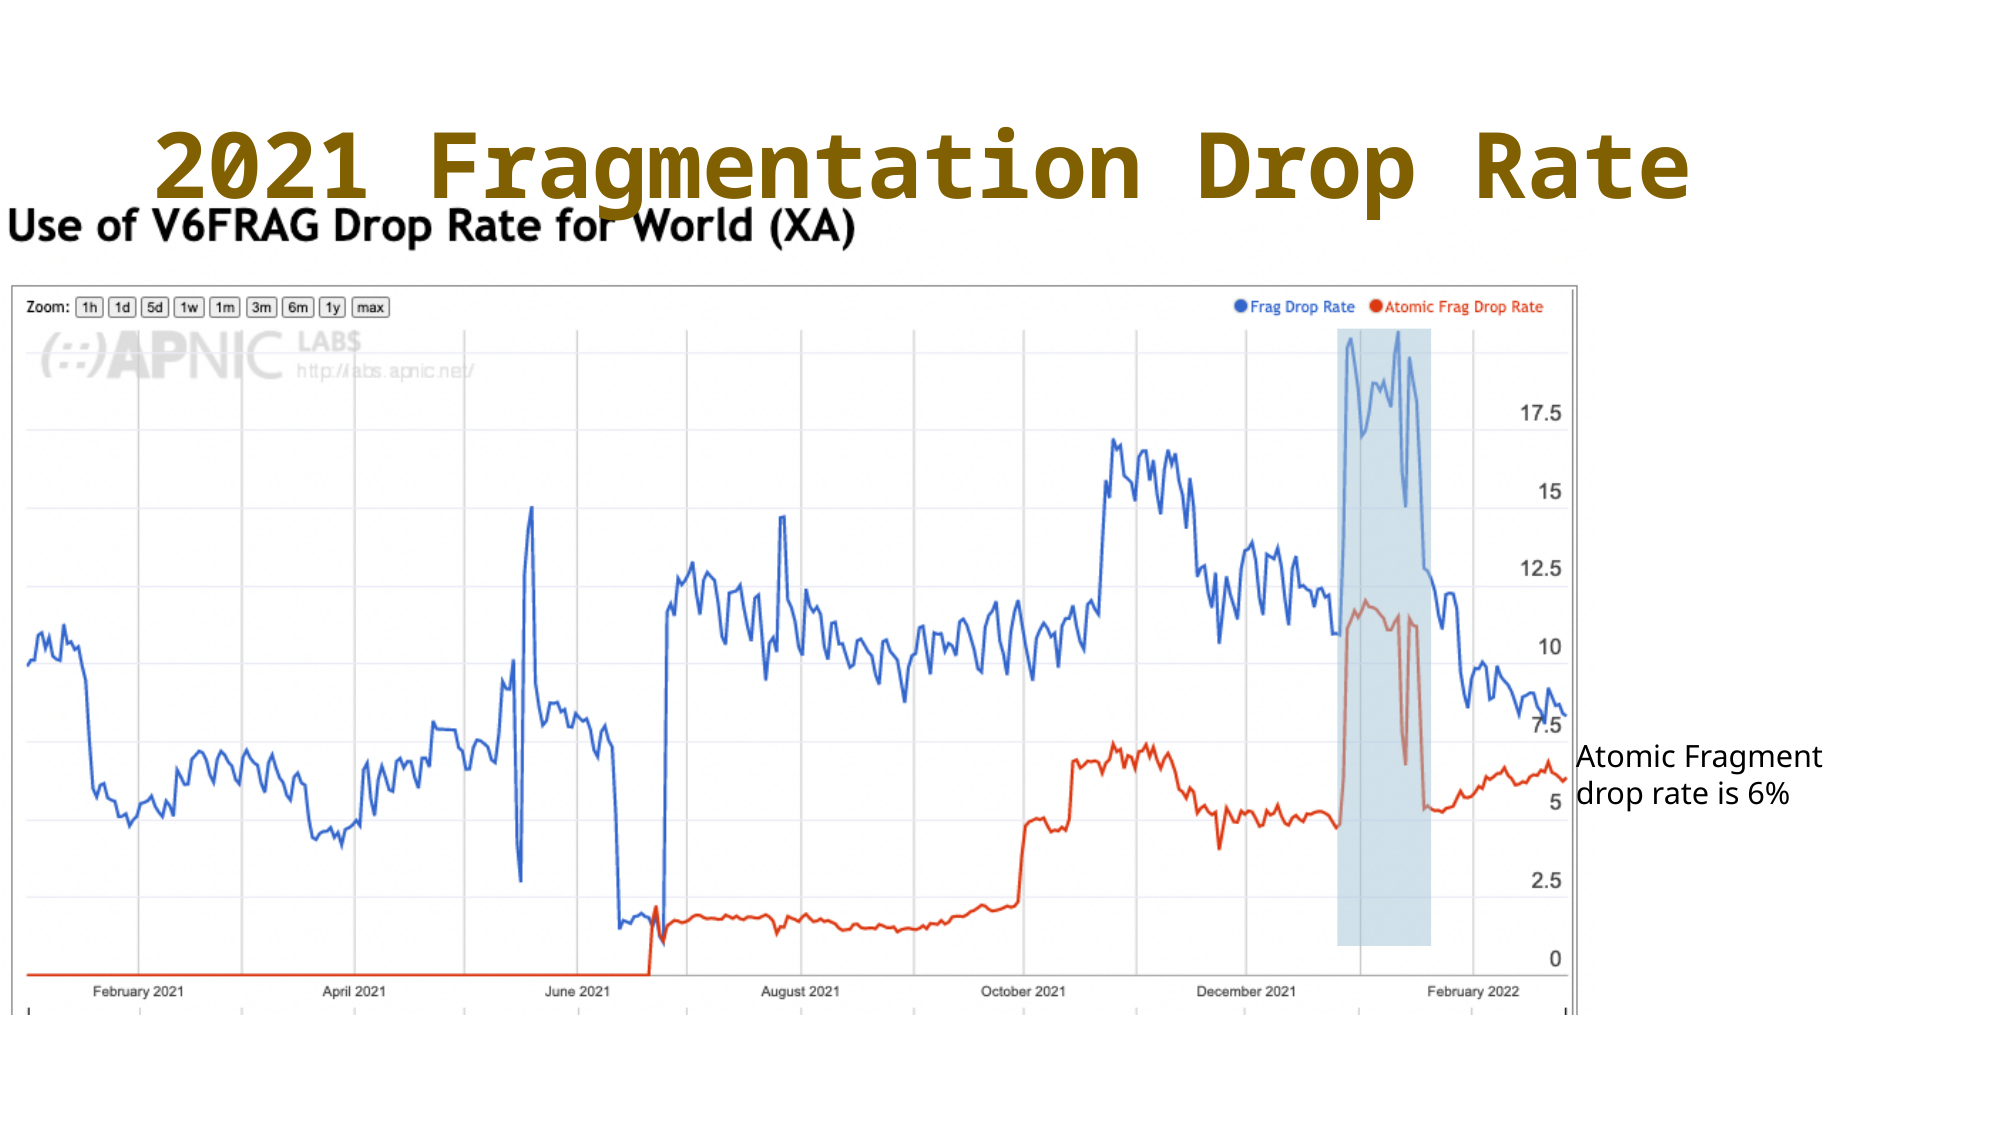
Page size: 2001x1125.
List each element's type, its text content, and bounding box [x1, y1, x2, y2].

picture [0, 197, 1595, 1015]
text_box Atomic Fragment drop rate is 6% [1595, 729, 1912, 818]
title 2021 Fragmentation Drop Rate [137, 59, 1863, 278]
